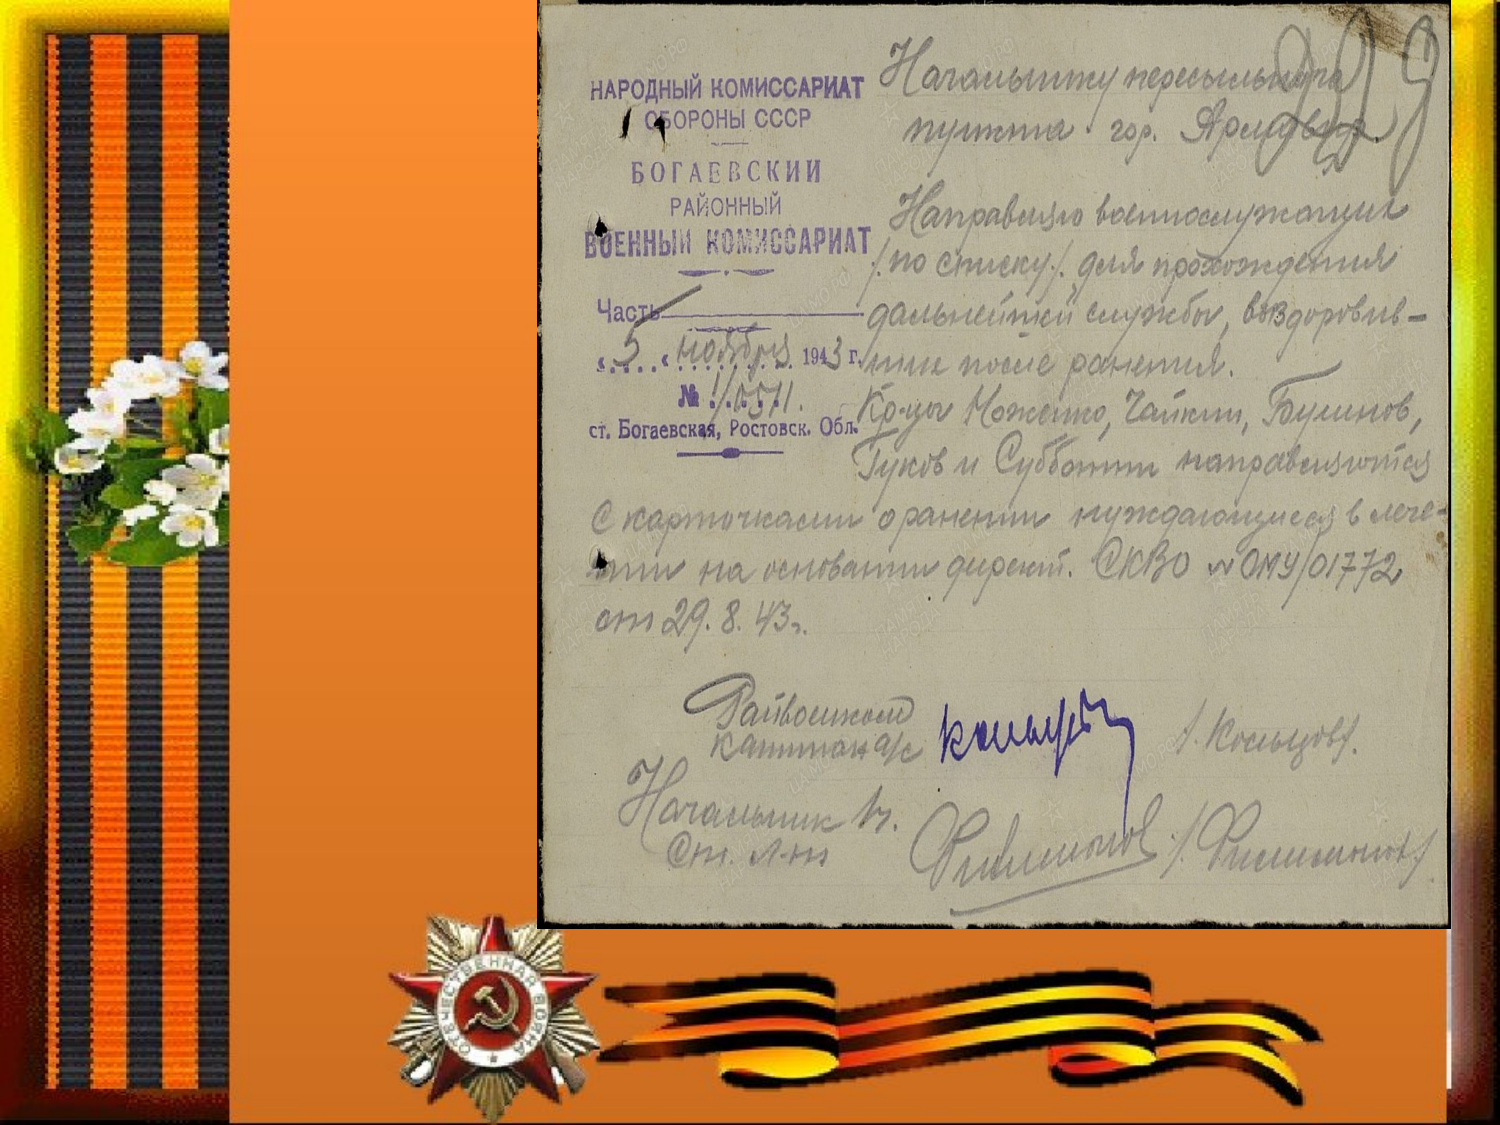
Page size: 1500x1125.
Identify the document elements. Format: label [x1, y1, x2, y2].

list [537, 0, 1451, 929]
picture [0, 0, 1500, 1125]
